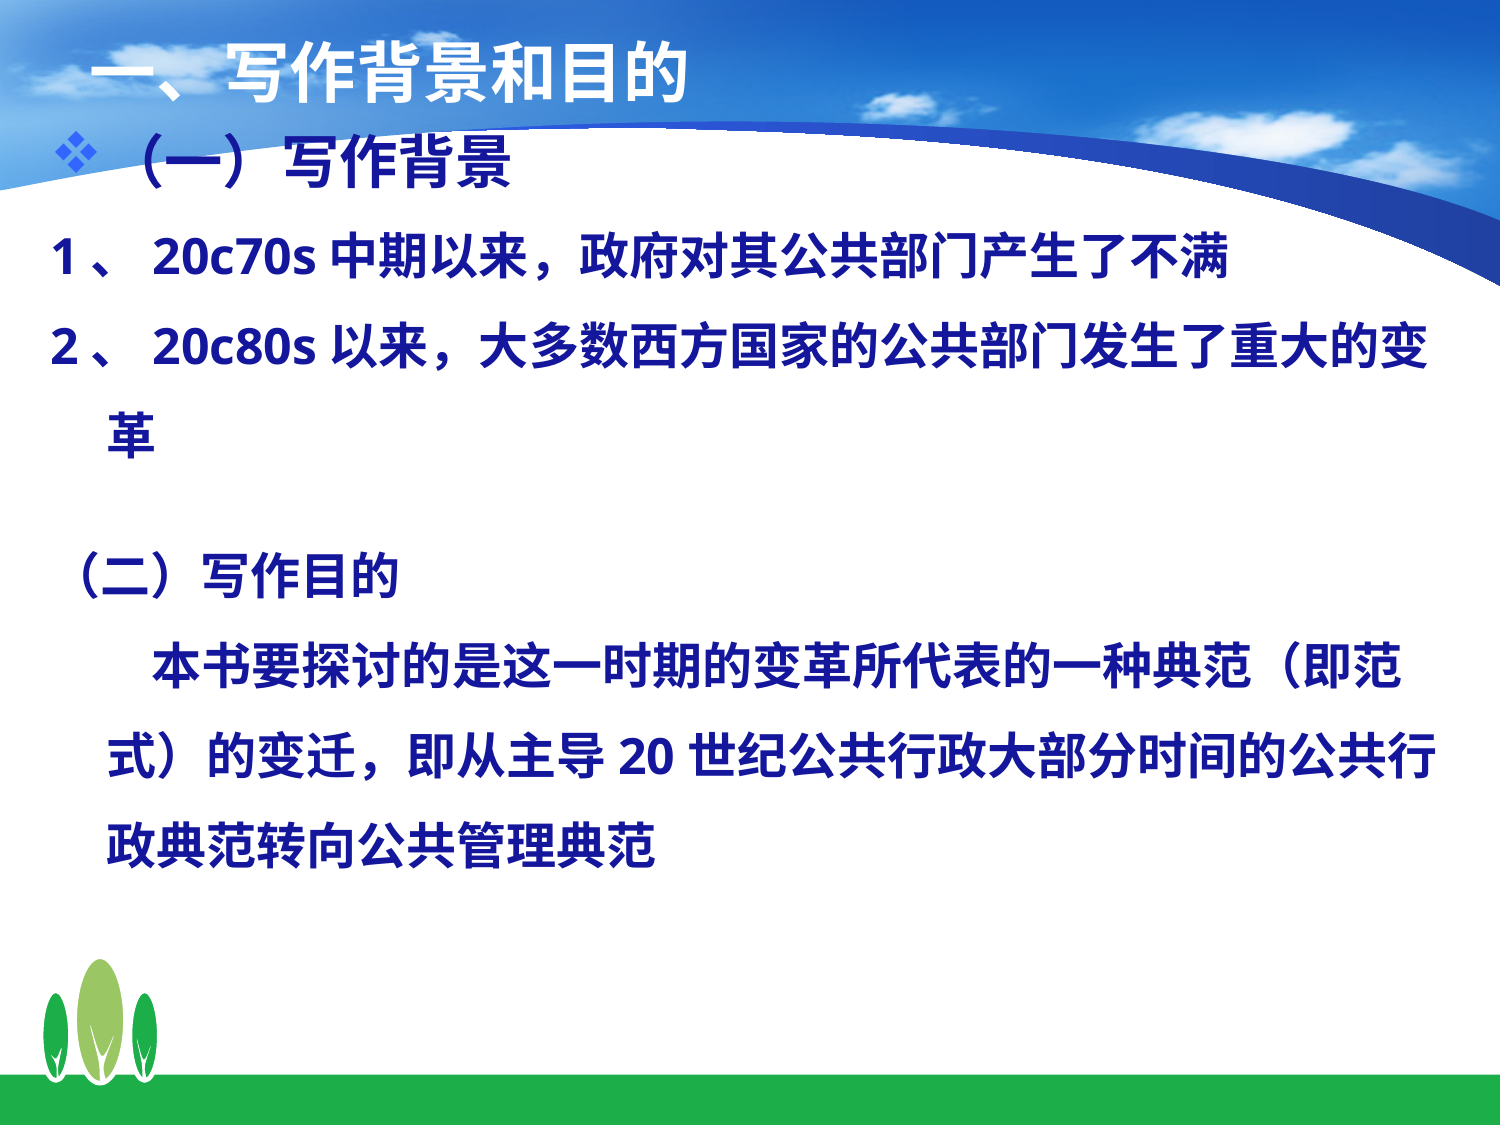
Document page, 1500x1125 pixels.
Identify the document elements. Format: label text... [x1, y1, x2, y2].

list （一）写作背景 1、20c70s中期以来，政府对其公共部门产生了不满 2、20c80s以来，大多数西方国家的公共部门发生了重大的变革 （二）写作目的 本书要探讨的是这一时期的变革所代表的一种典范（即范式）的变迁，即从主导20世纪公共行政大部分时间的公共行政典范转向公共管理典范 [34, 117, 1465, 1038]
title 一、写作背景和目的 [74, 24, 1438, 117]
picture [0, 0, 1500, 221]
